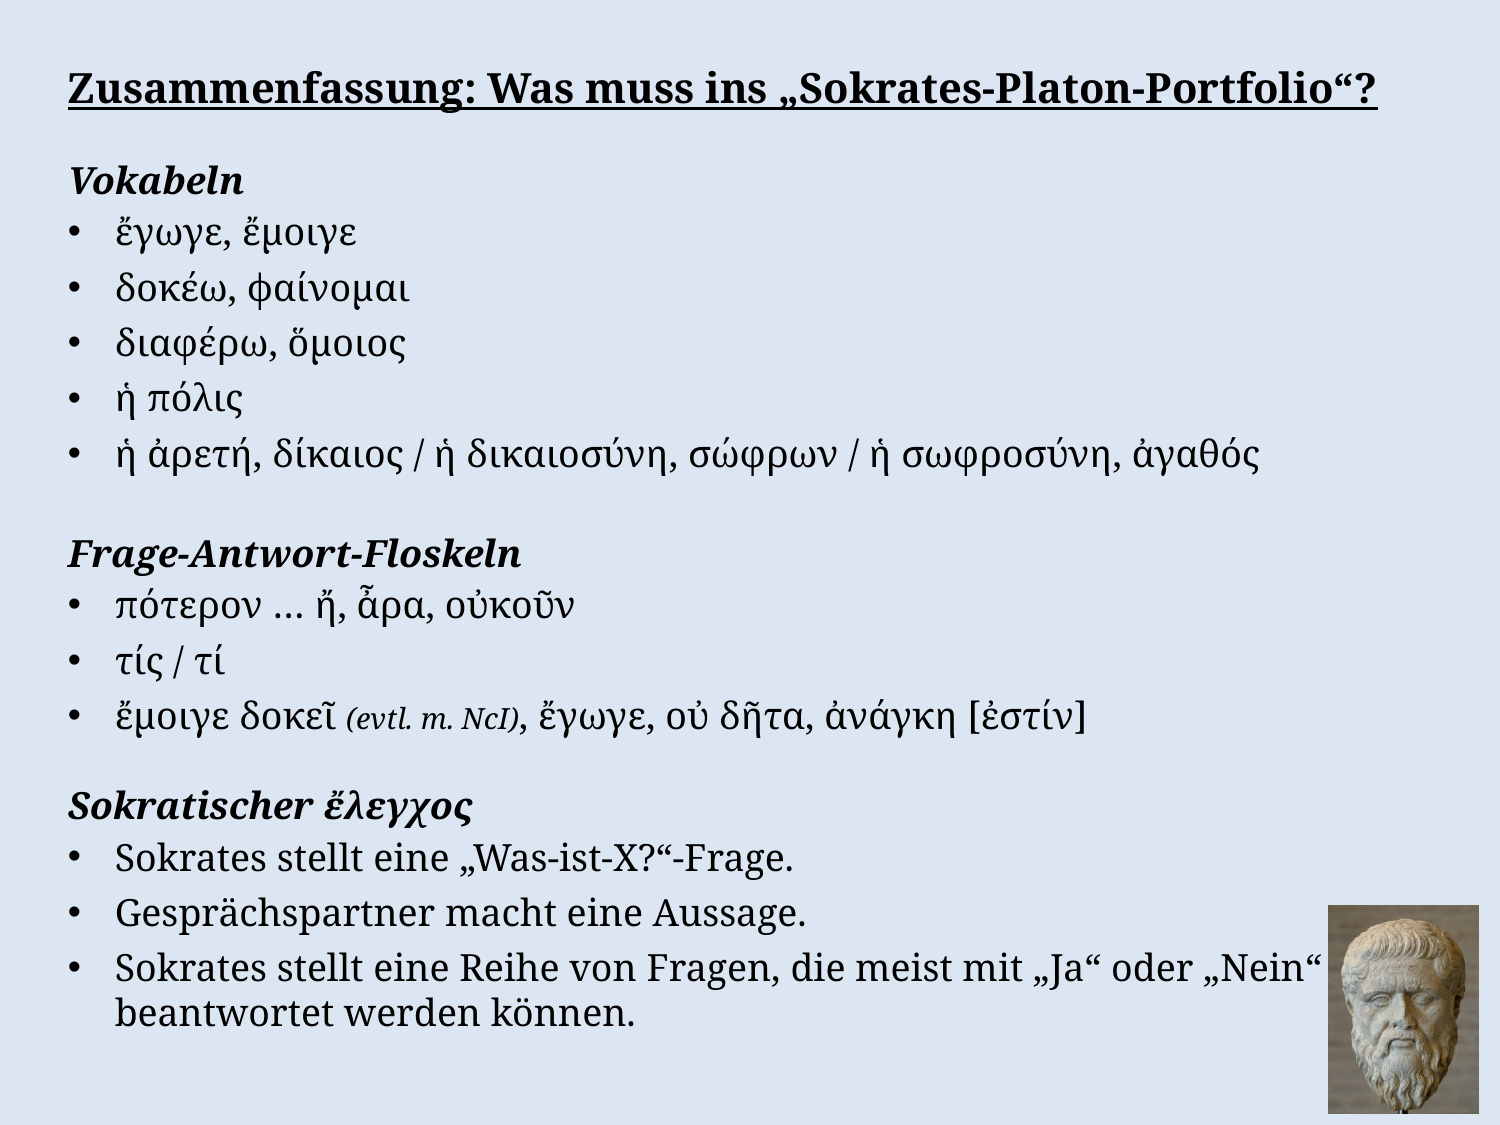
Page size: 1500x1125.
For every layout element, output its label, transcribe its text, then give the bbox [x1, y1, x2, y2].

picture [1328, 904, 1479, 1114]
text_box Zusammenfassung: Was muss ins „Sokrates-Platon-Portfolio“? Vokabeln ἔγωγε, ἔμοιγε δοκέω, ϕαίνομαι διαφέρω, ὅμοιος ἡ πόλις ἡ ἀρετή, δίκαιος / ἡ δικαιοσύνη, σώφρων / ἡ σωφροσύνη, ἀγαθός Frage-Antwort-Floskeln πότερον … ἤ, ἆρα, οὐκοῦν τίς / τί ἔμοιγε δοκεῖ (evtl. m. NcI), ἔγωγε, οὐ δῆτα, ἀνάγκη [ἐστίν] Sokratischer ἔλεγχος Sokrates stellt eine „Was-ist-X?“-Frage. Gesprächspartner macht eine Aussage. Sokrates stellt eine Reihe von Fragen, die meist mit „Ja“ oder „Nein“ beantwortet werden können. [53, 54, 1459, 1087]
